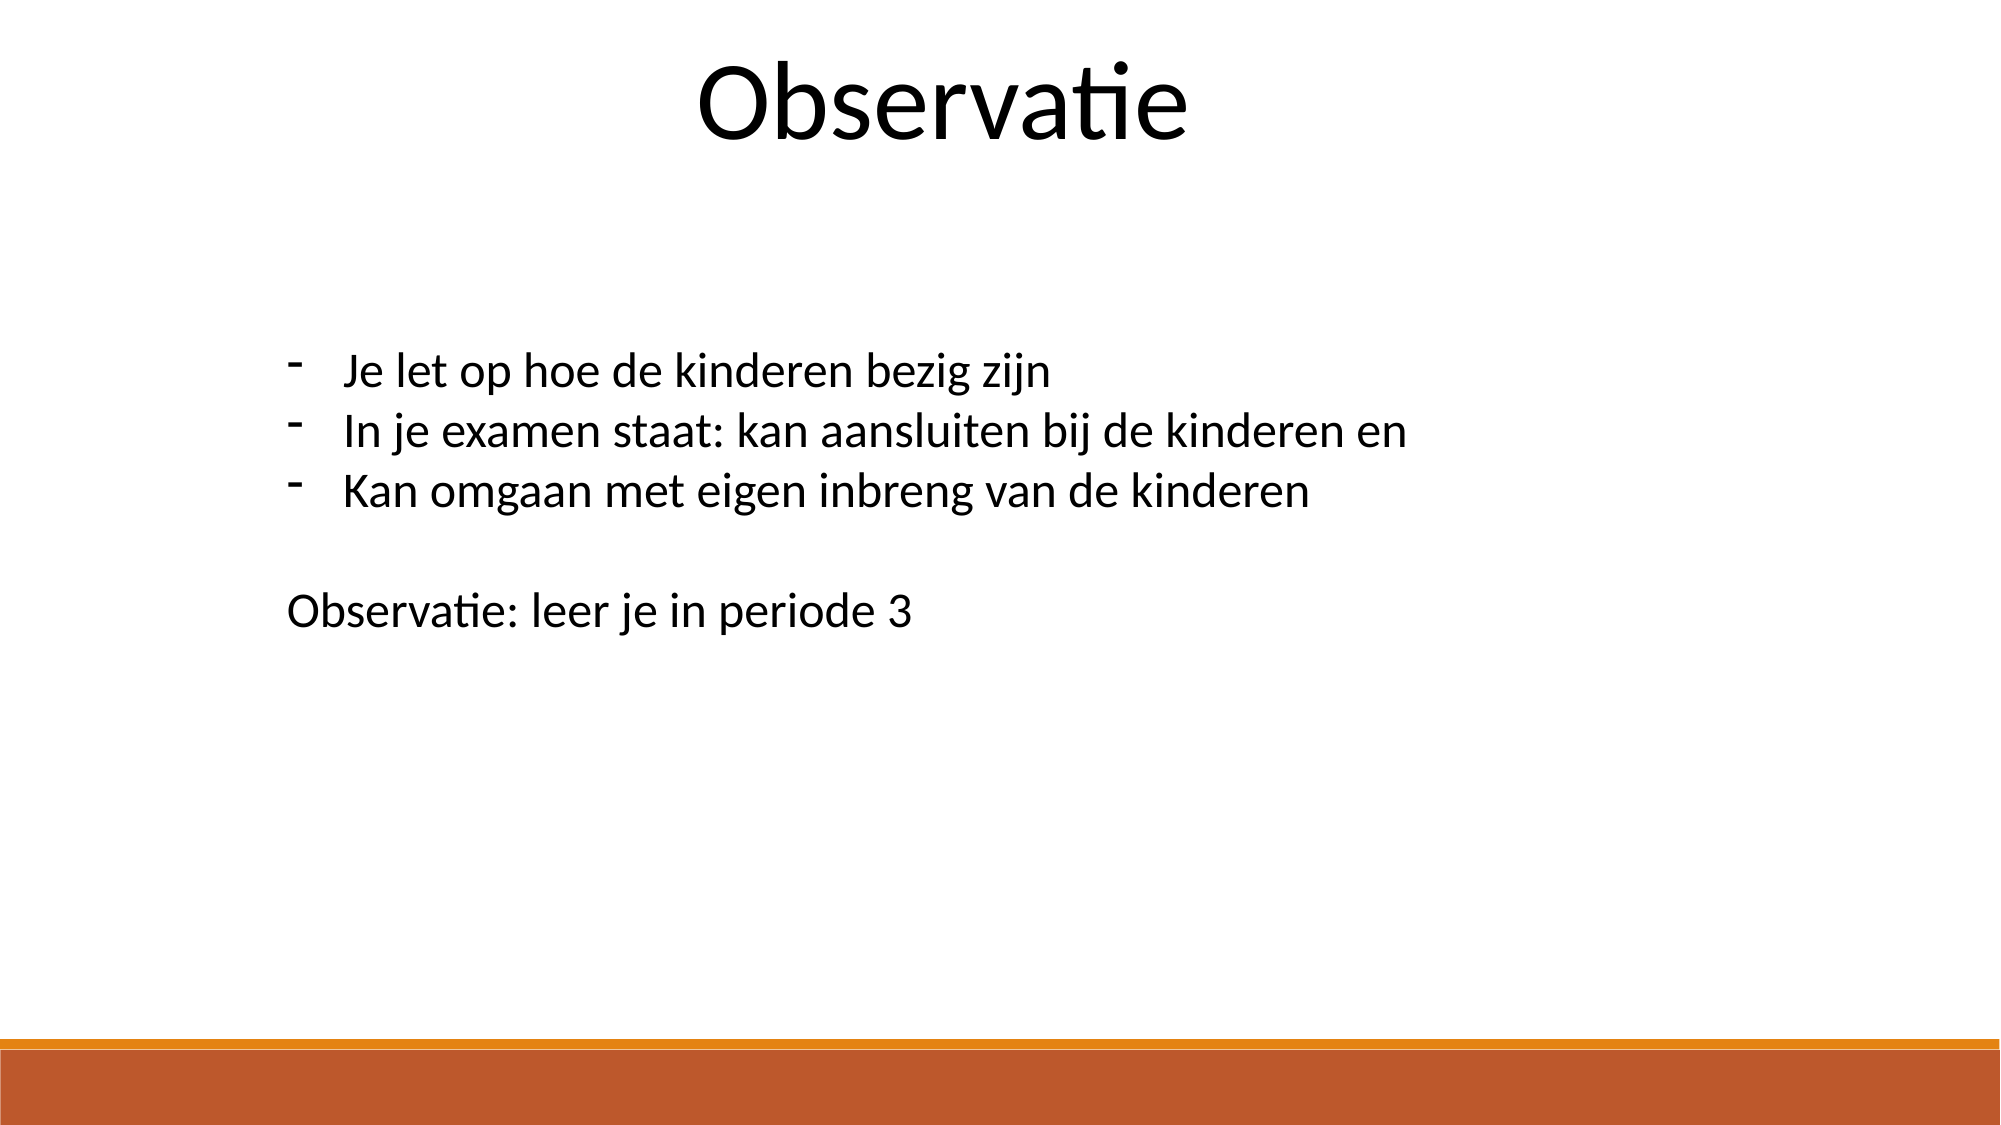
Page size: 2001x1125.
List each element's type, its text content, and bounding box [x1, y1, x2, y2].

text_box Observatie [681, 19, 1232, 170]
text_box Je let op hoe de kinderen bezig zijn In je examen staat: kan aansluiten bij de kinderen en Kan omgaan met eigen inbreng van de kinderen Observatie: leer je in periode 3 [272, 329, 1423, 645]
